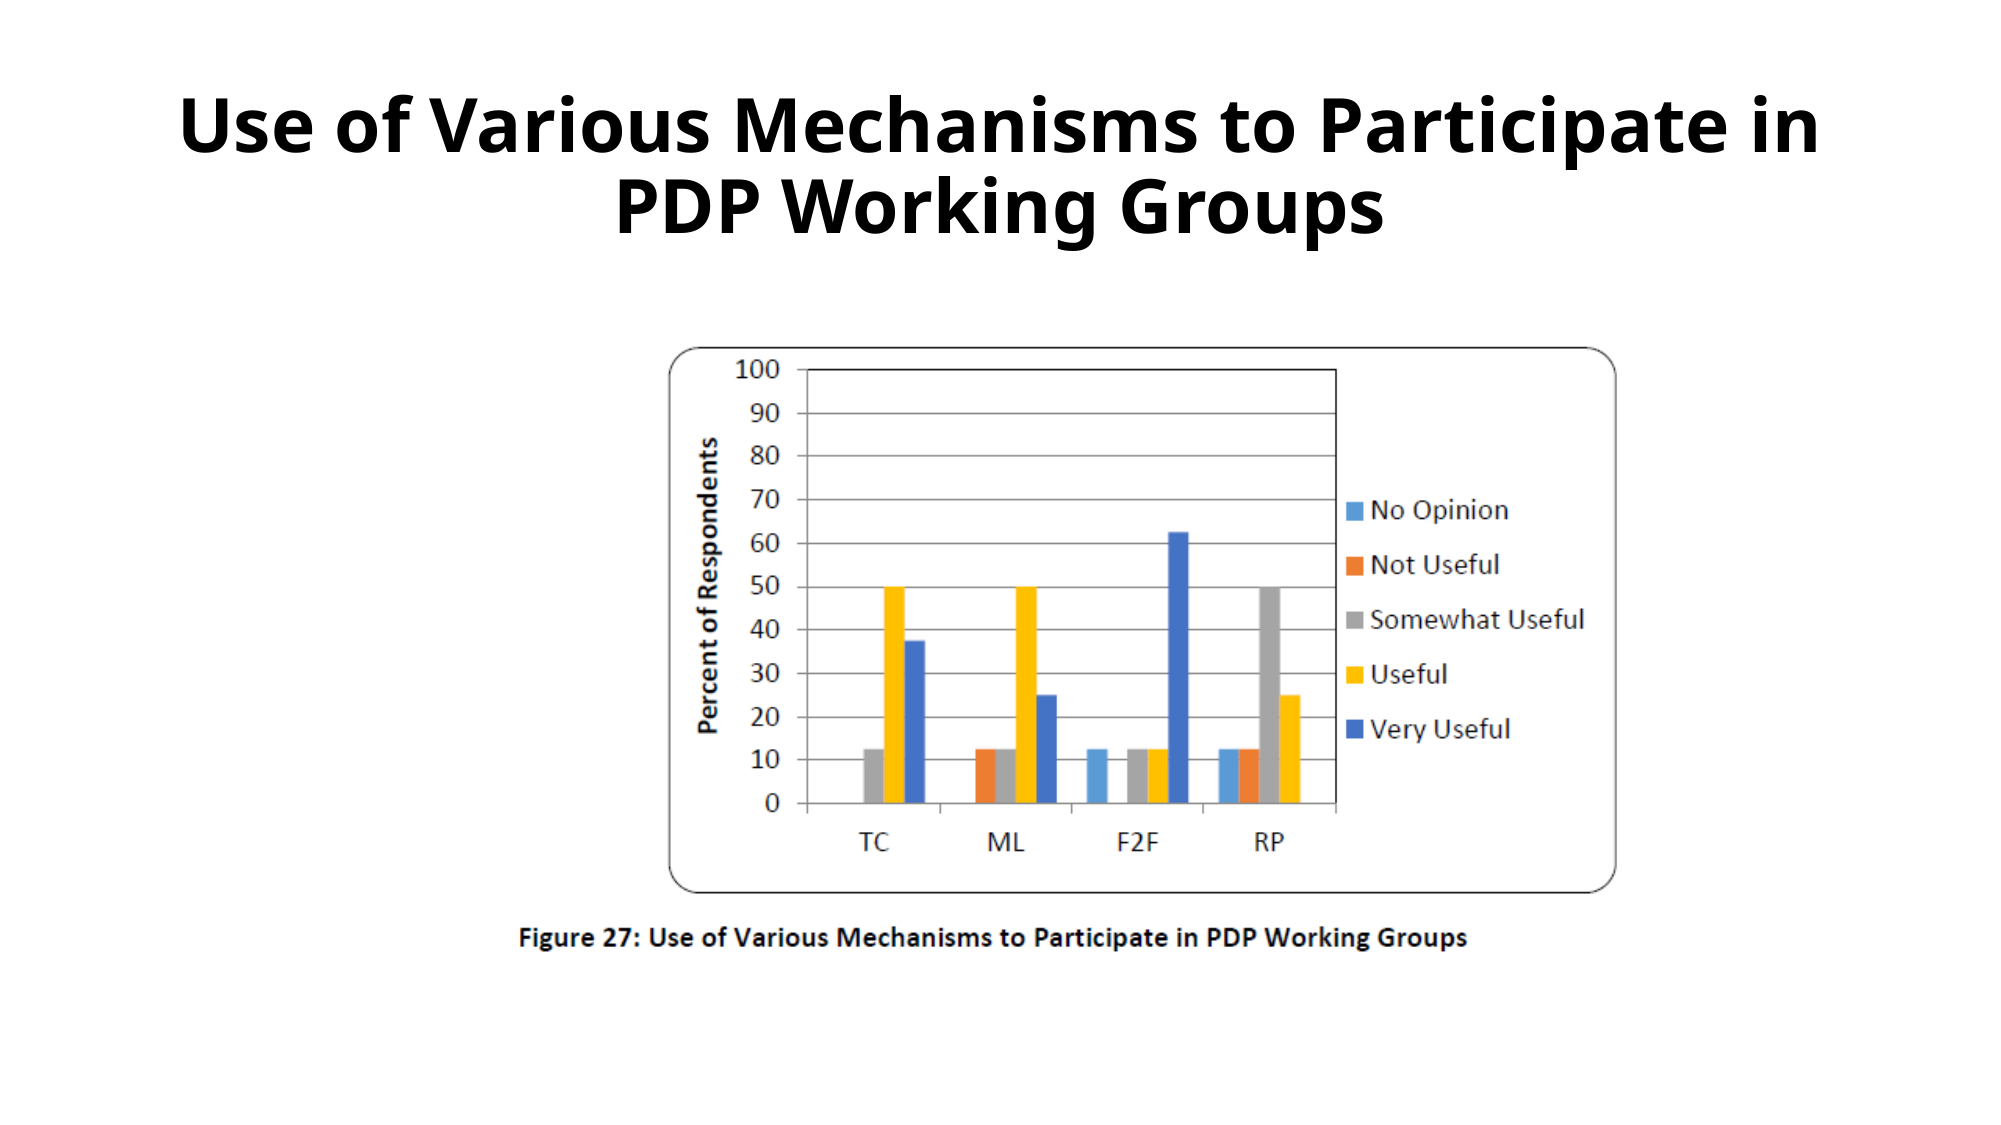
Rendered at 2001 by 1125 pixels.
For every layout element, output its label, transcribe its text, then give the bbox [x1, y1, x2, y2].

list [311, 330, 1689, 983]
title Use of Various Mechanisms to Participate in PDP Working Groups [137, 59, 1863, 278]
